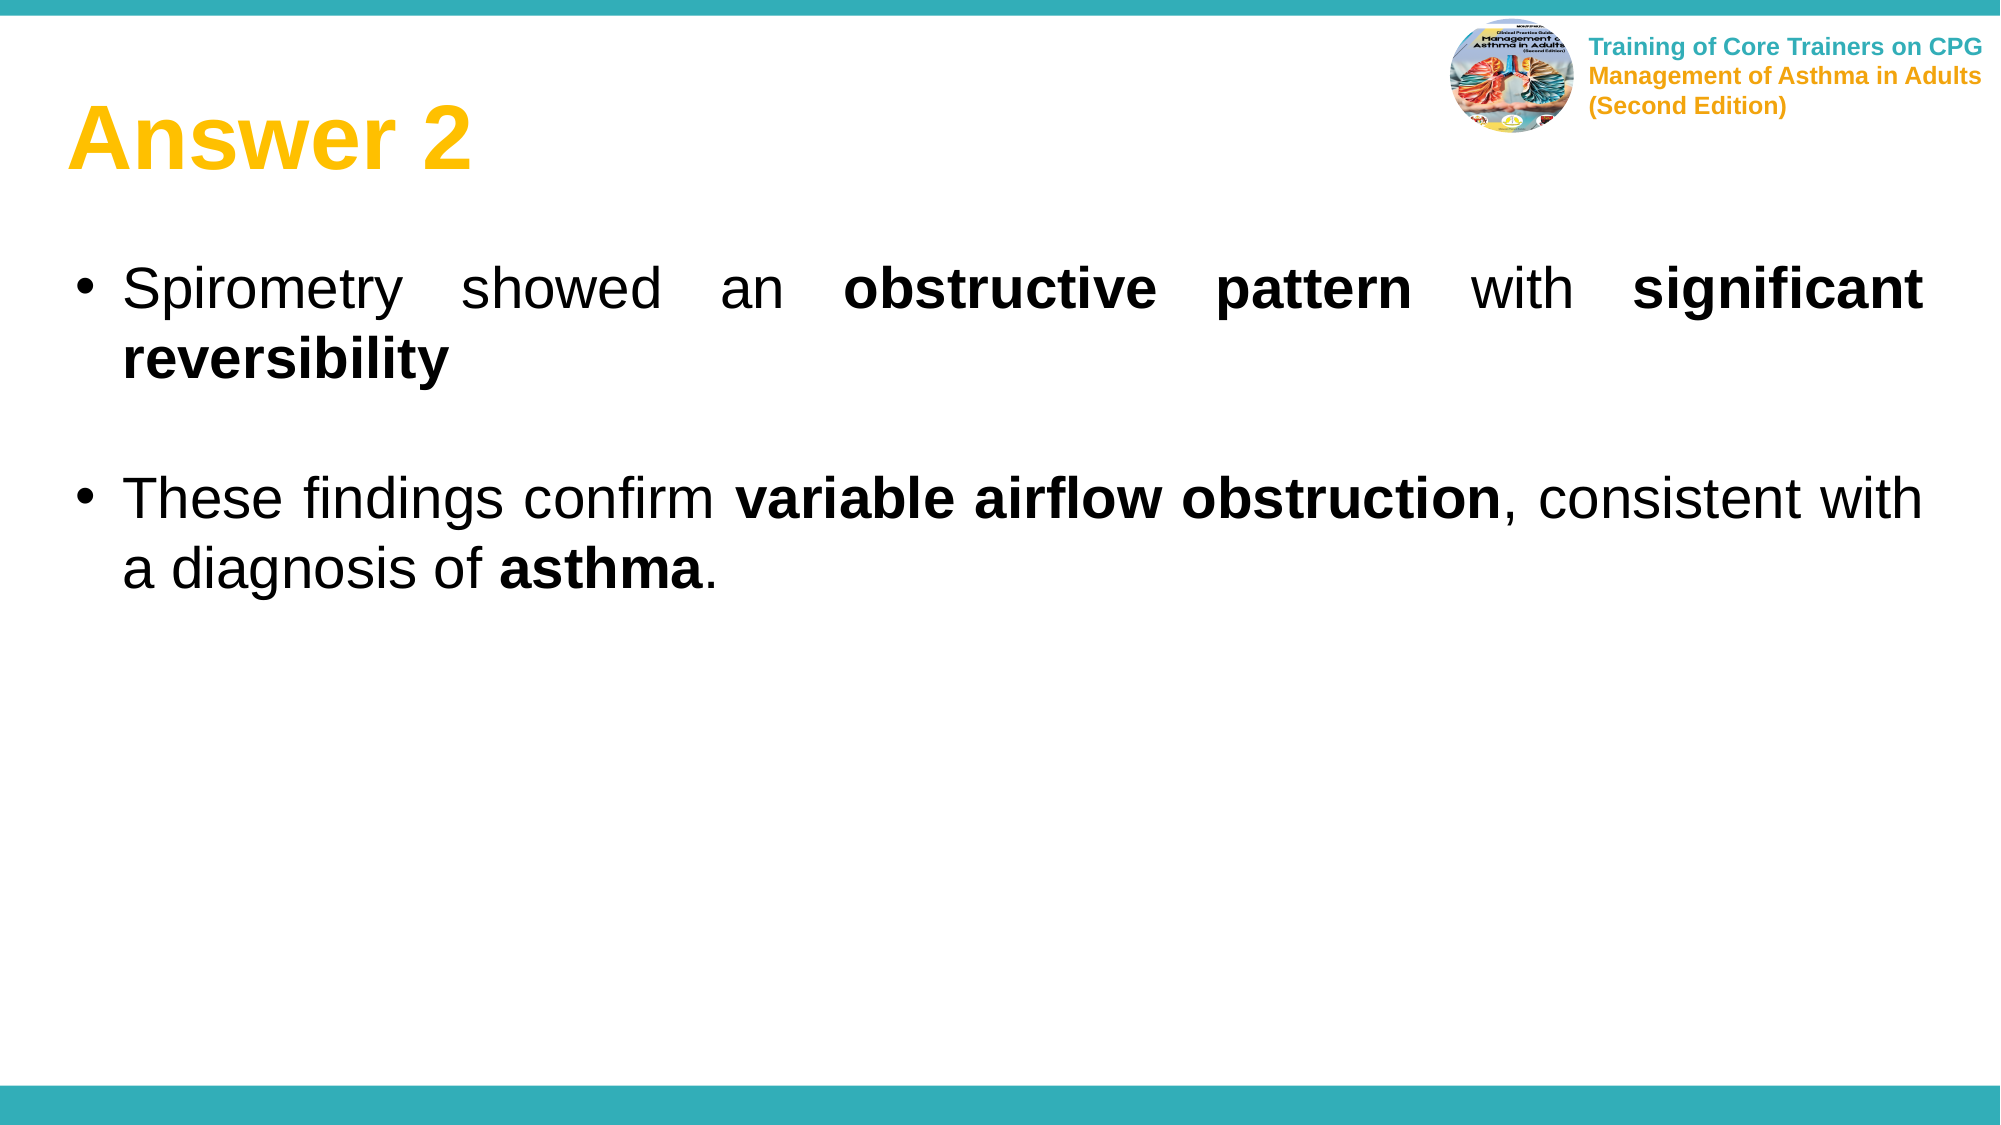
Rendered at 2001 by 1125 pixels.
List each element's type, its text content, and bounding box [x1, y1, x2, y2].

text_box Spirometry showed an obstructive pattern with significant reversibility These findings confirm variable airflow obstruction, consistent with a diagnosis of asthma. [60, 242, 1940, 643]
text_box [1449, 18, 2000, 133]
text_box Answer 2 [0, 69, 2000, 196]
